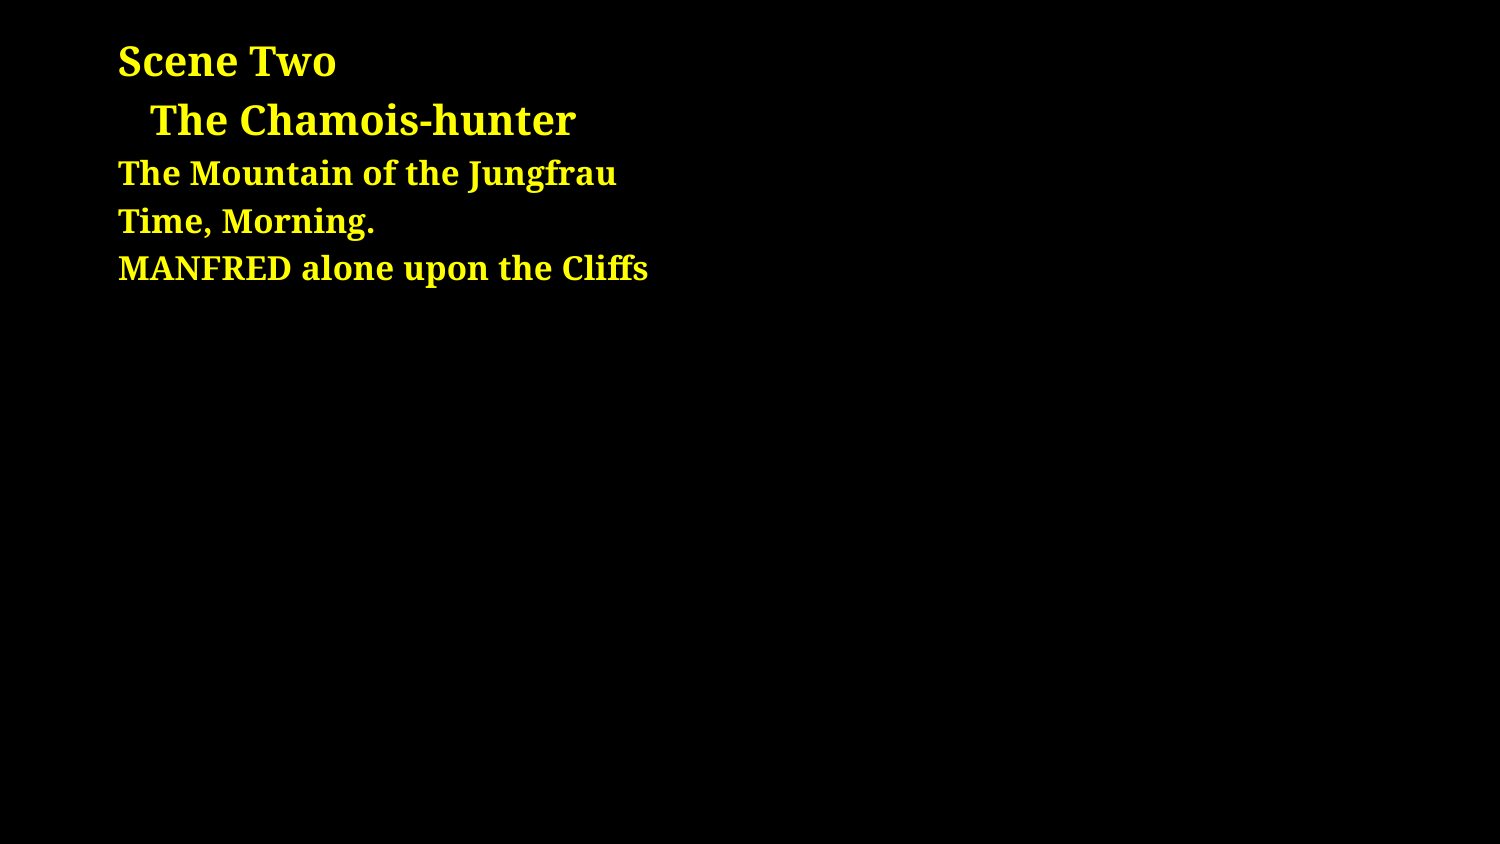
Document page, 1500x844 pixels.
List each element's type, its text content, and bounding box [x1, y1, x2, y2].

title Scene Two The Chamois-hunter The Mountain of the Jungfrau Time, Morning. MANFRED alone upon the Cliffs [103, 17, 1397, 299]
